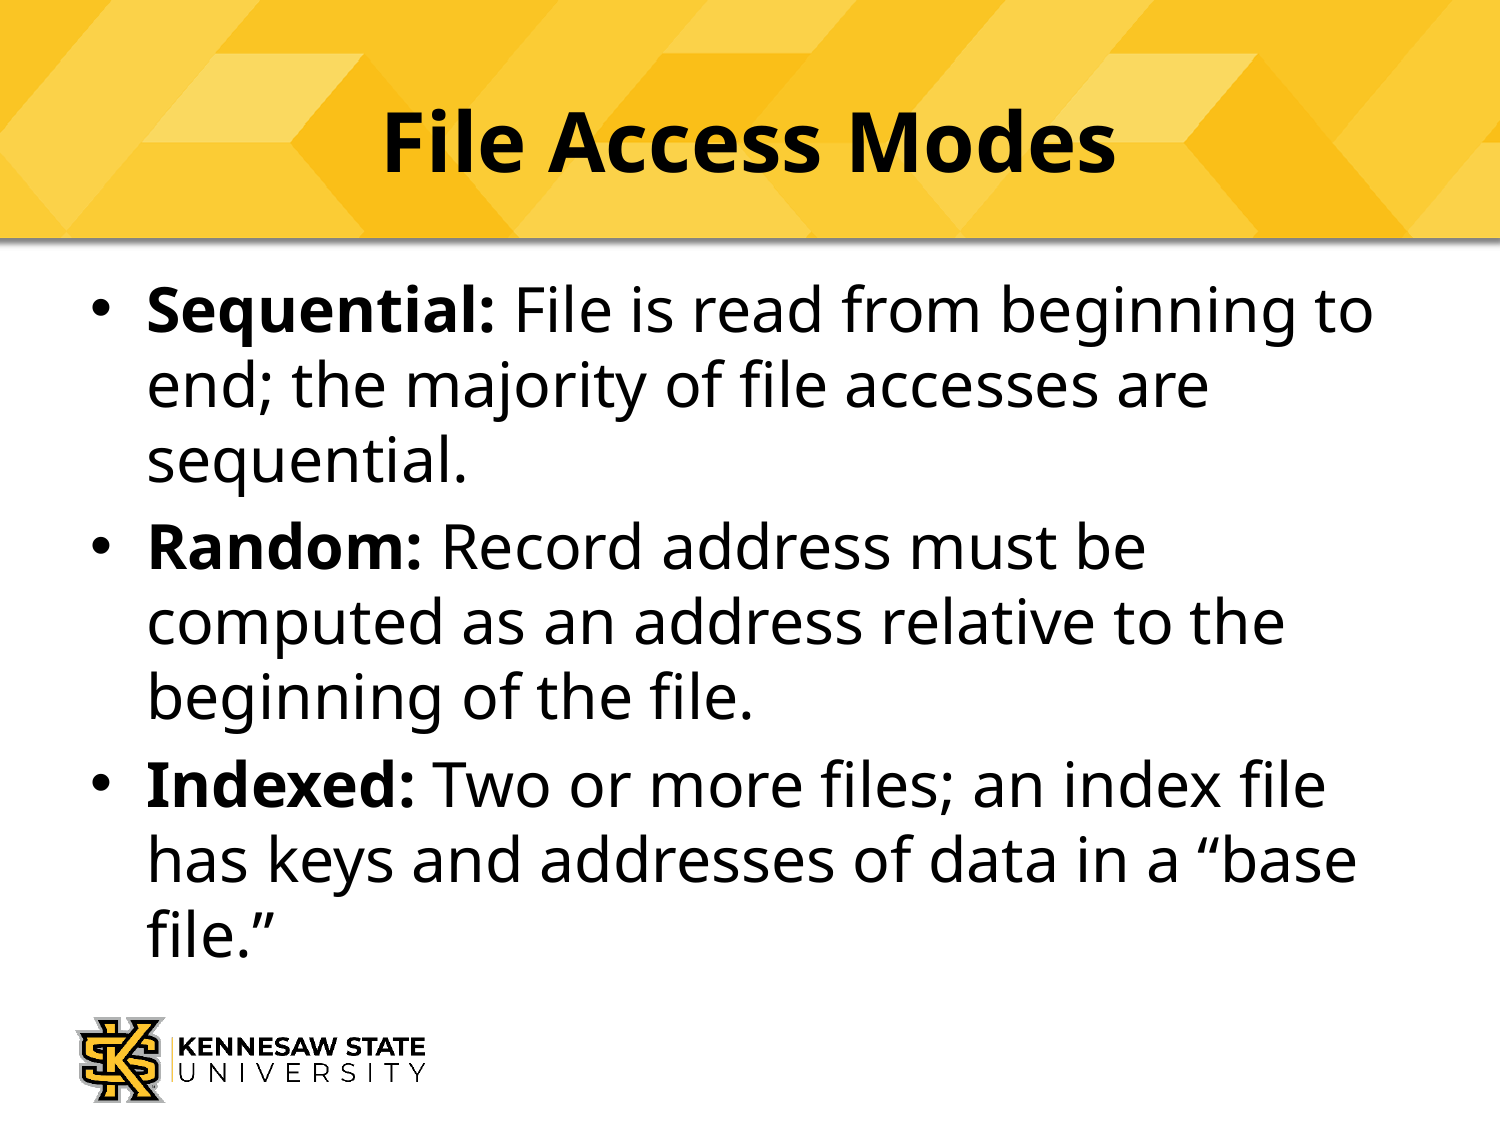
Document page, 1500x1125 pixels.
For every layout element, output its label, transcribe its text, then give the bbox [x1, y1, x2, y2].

title File Access Modes [962, 45, 1425, 233]
title File Access Modes [927, 126, 970, 172]
title File Access Modes [75, 45, 965, 233]
list Sequential: File is read from beginning to end; the majority of file accesses are sequential. Random: Record address must be computed as an address relative to the beginning of the file. Indexed: Two or more files; an index file has keys and addresses of data in a “base file.” [75, 262, 1425, 1005]
picture [75, 1017, 425, 1103]
picture [0, 0, 1500, 251]
